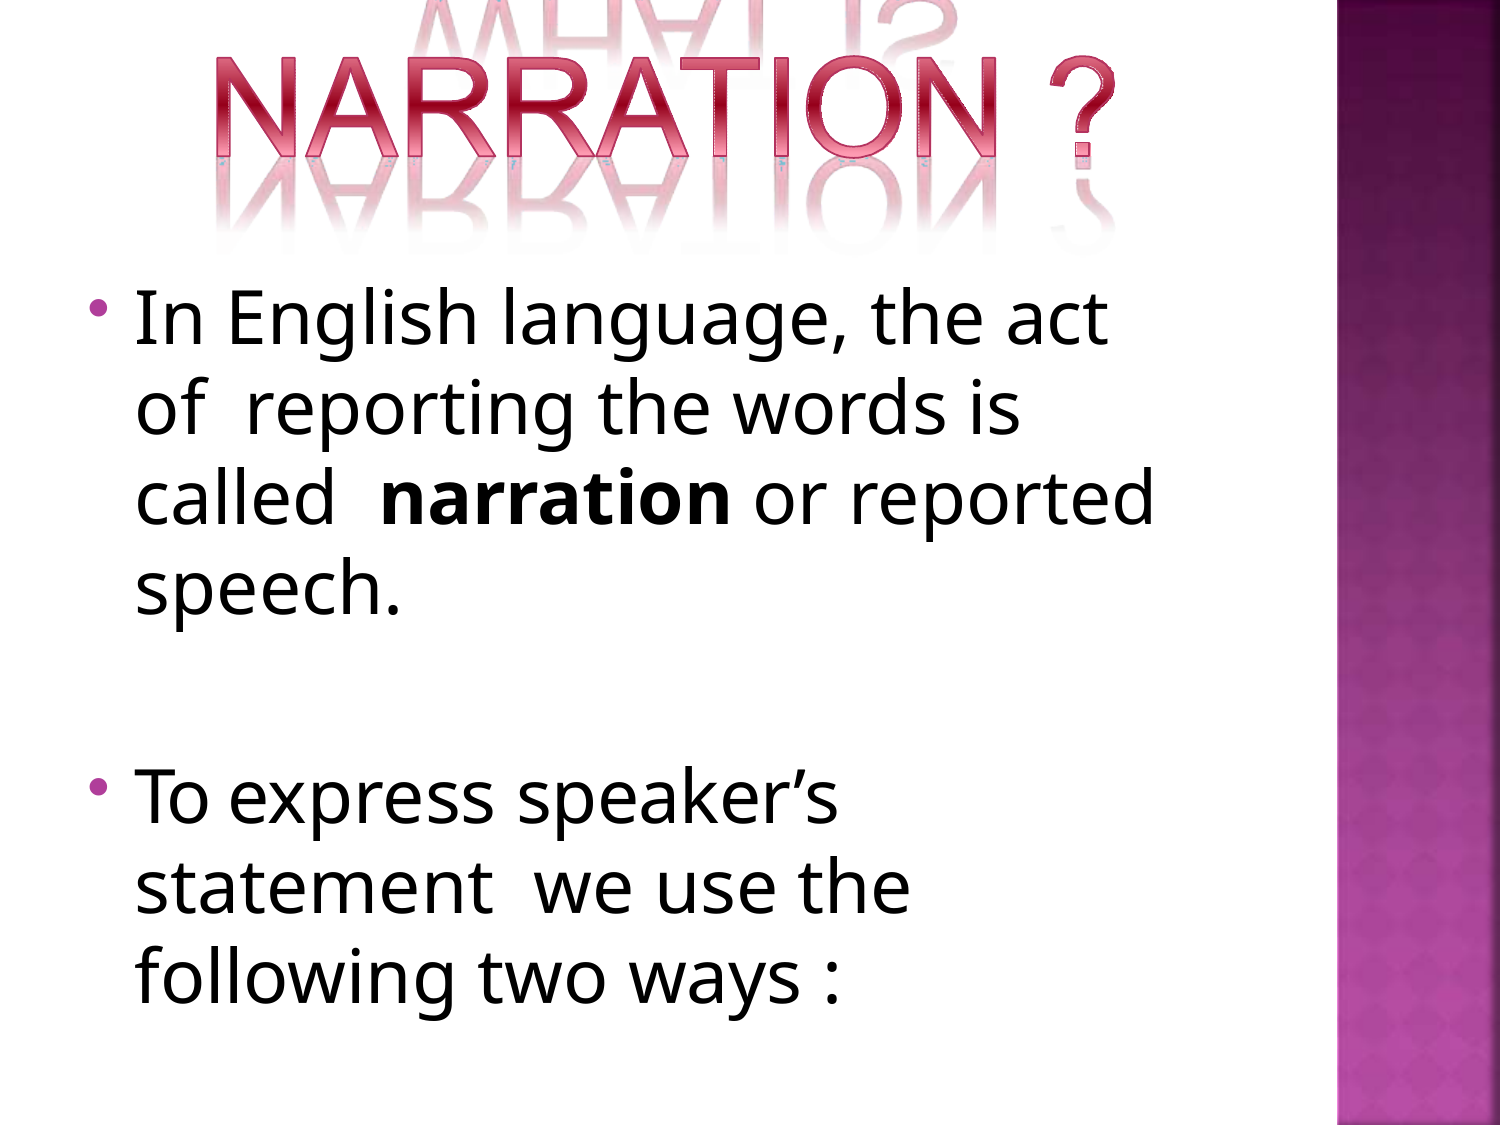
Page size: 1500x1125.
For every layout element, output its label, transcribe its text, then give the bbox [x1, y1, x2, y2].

text_box In English language, the act of reporting the words is called narration or reported speech. To express speaker’s statement we use the following two ways : [87, 267, 1218, 1019]
picture [1337, 0, 1500, 1125]
text_box [404, 0, 959, 53]
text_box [214, 54, 1117, 259]
